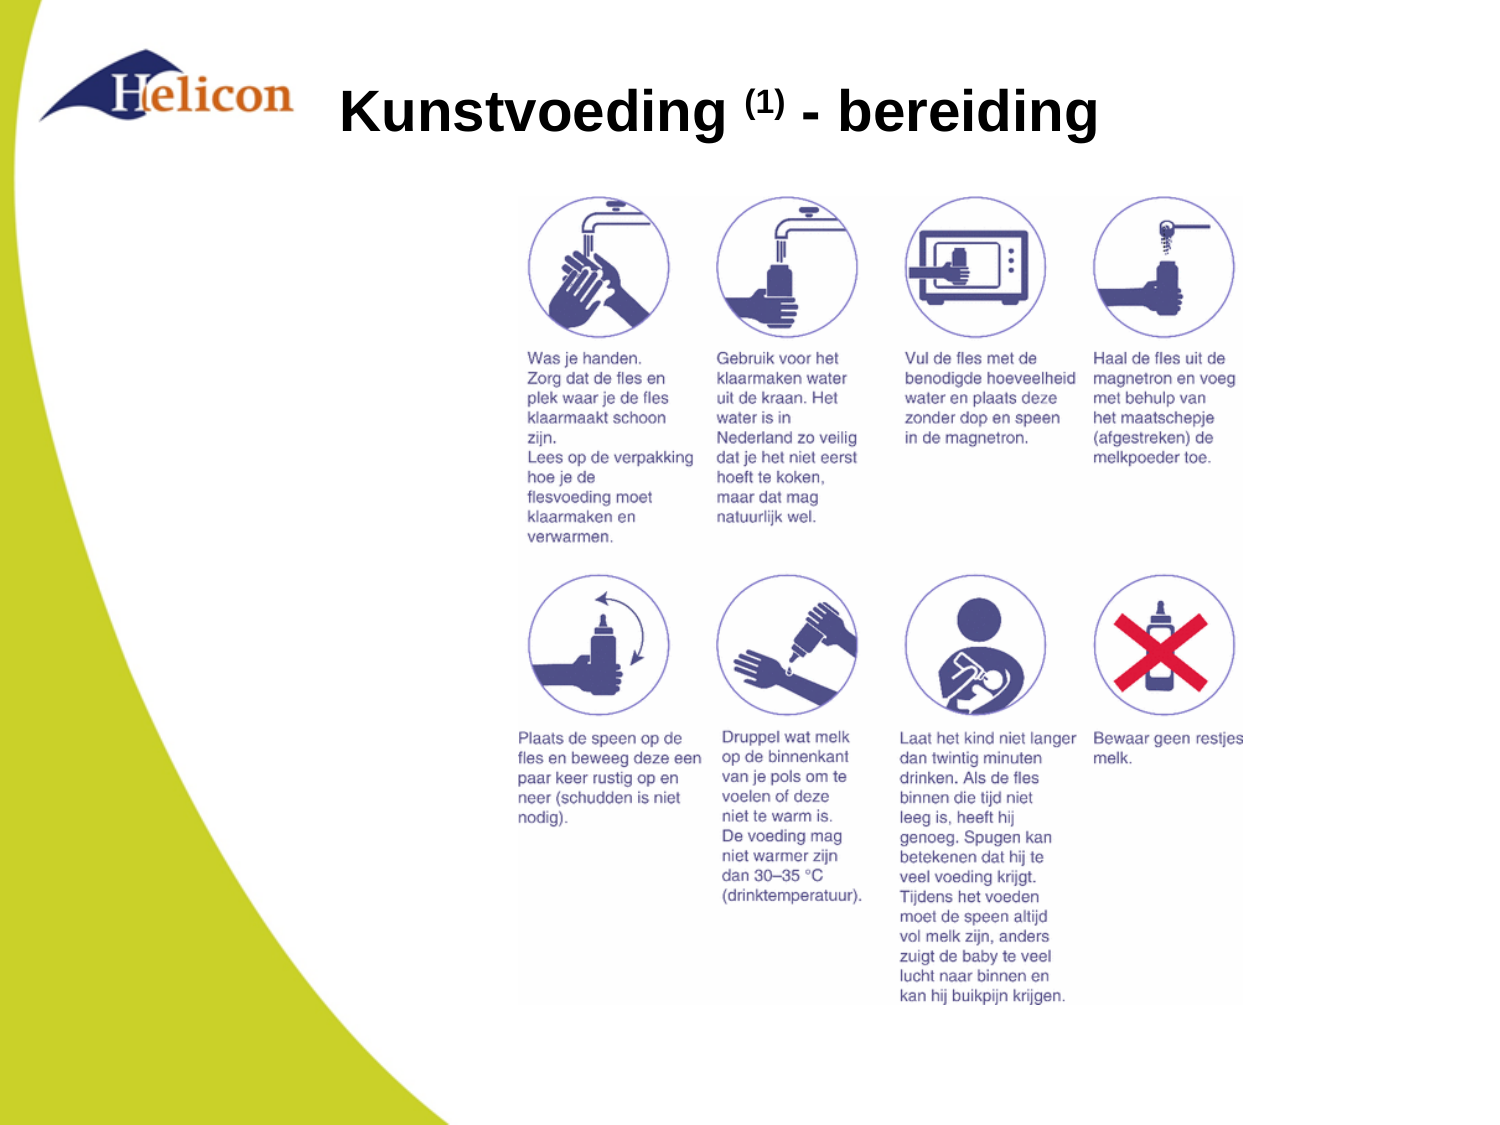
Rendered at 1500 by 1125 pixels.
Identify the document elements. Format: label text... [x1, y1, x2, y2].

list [518, 196, 1244, 1006]
picture [0, 0, 1500, 1125]
title Kunstvoeding (1) - bereiding [324, 54, 1415, 161]
